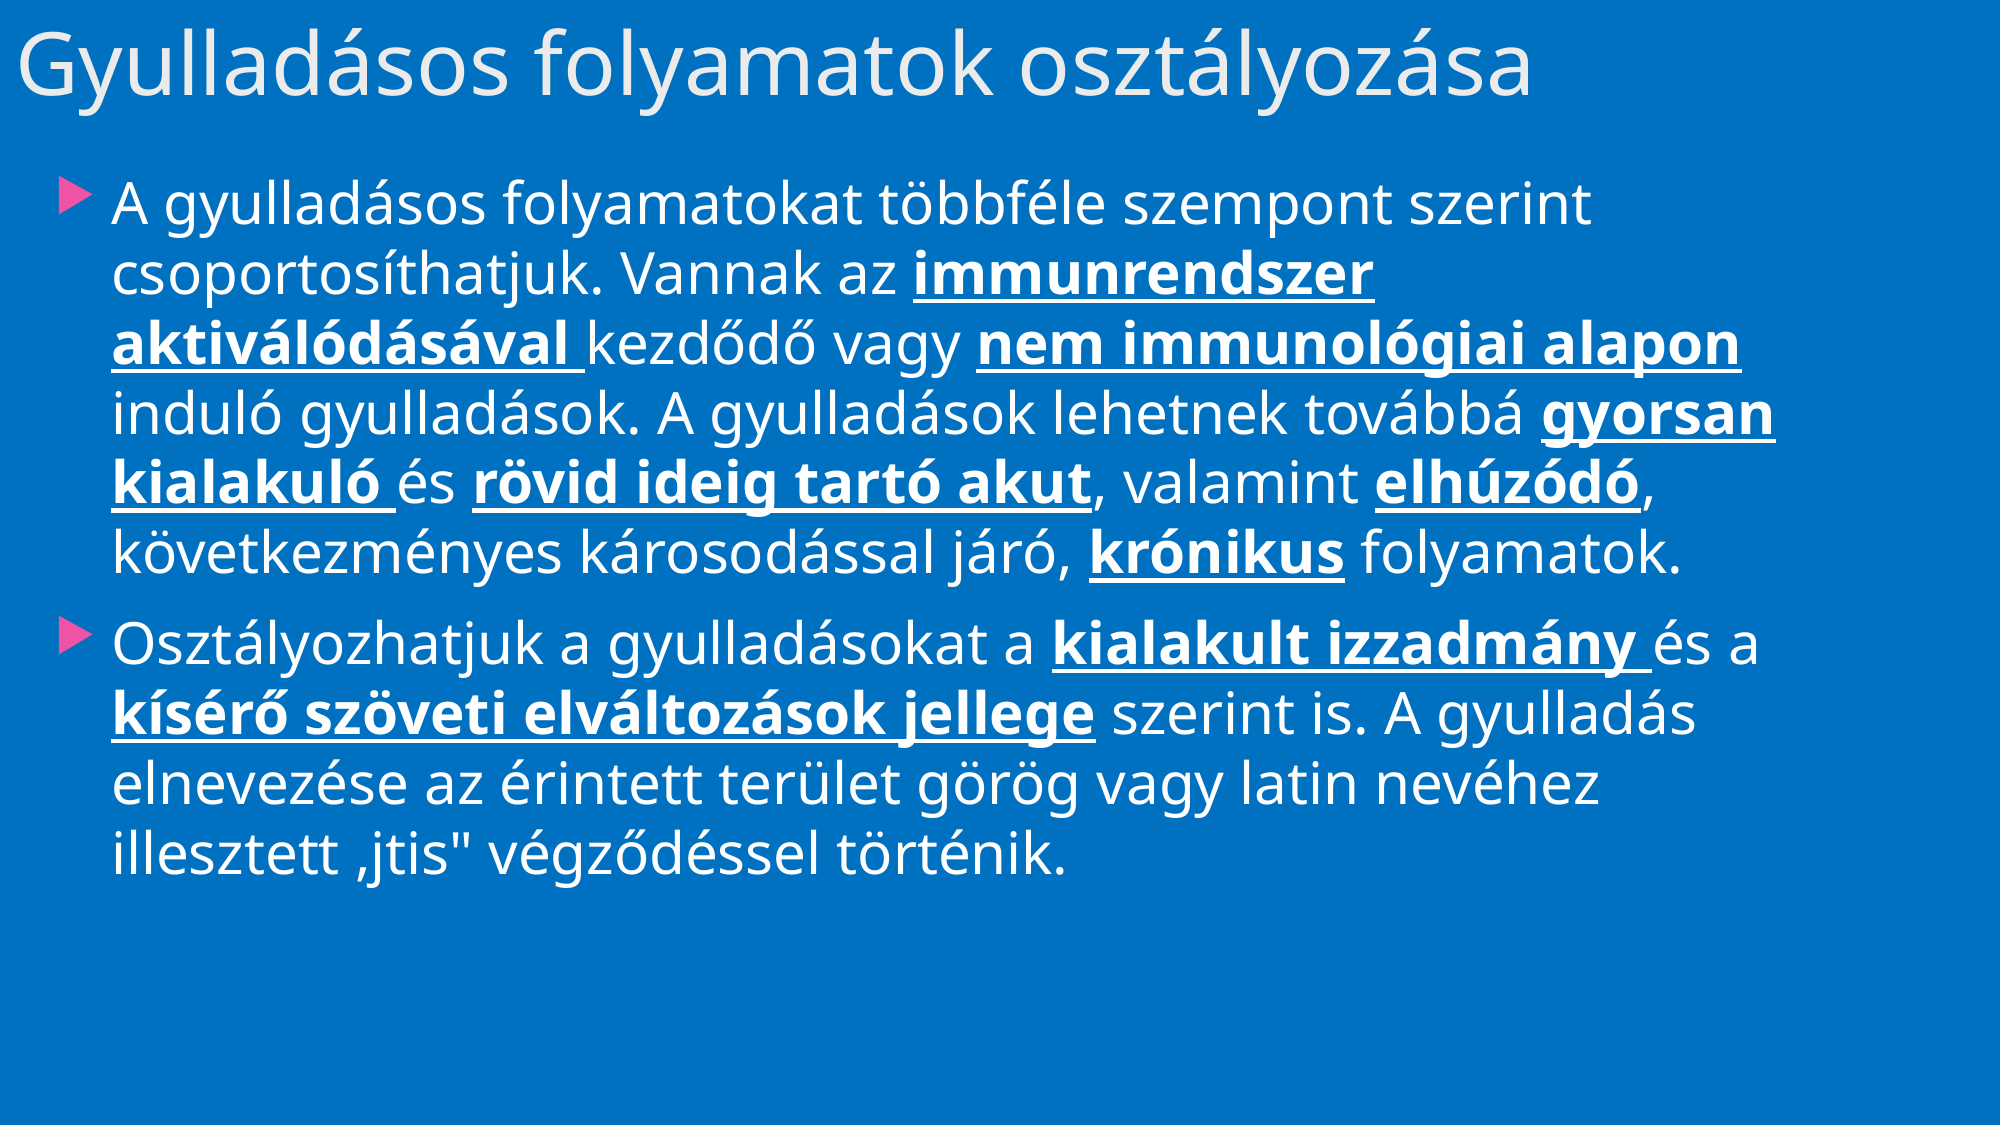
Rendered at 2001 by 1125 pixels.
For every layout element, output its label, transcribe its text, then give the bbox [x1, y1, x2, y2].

list A gyulladásos folyamatokat többféle szempont szerint csoportosíthatjuk. Vannak az immunrendszer aktiválódásával kezdődő vagy nem immunológiai alapon induló gyulladások. A gyulladások lehetnek továbbá gyorsan kialakuló és rövid ideig tartó akut, valamint elhúzódó, következményes ká­rosodással járó, krónikus folyamatok. Osztályozhatjuk a gyulladásokat a kialakult izzadmány és a kísérő szöveti elváltozások jellege szerint is. A gyulladás elnevezése az érintett terület görög vagy latin nevéhez illesztett ,jtis" végződéssel történik. [39, 158, 1858, 1095]
title Gyulladásos folyamatok osztályozása [0, 0, 1774, 230]
